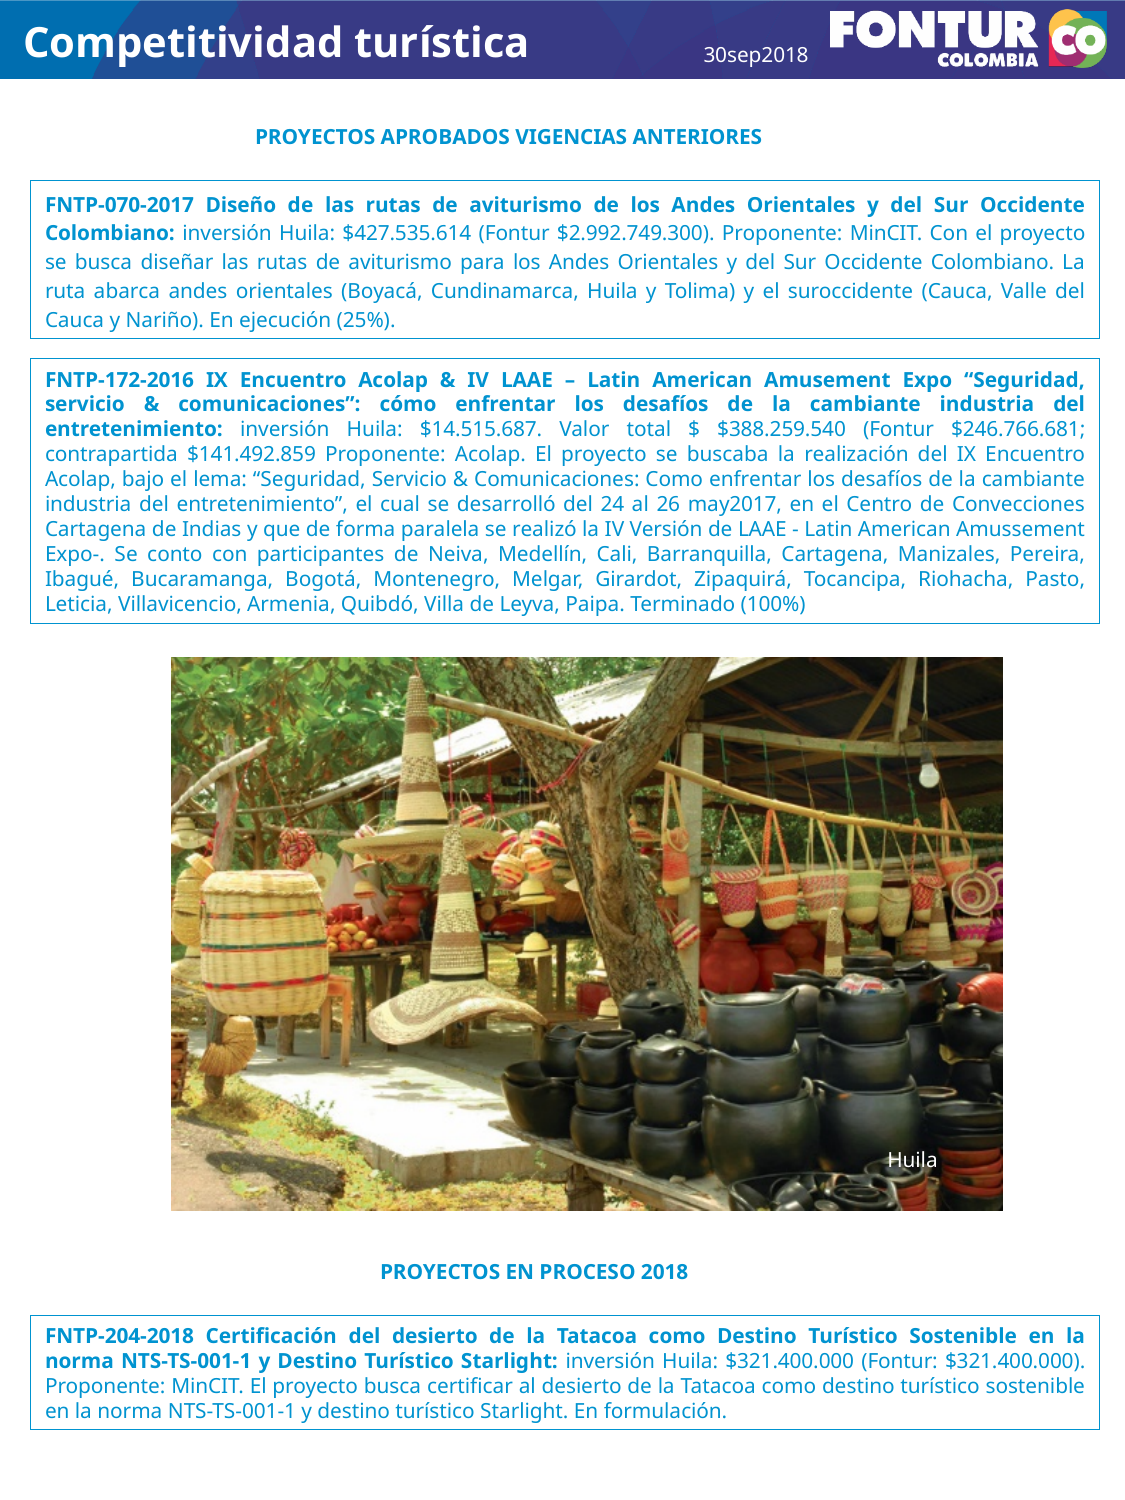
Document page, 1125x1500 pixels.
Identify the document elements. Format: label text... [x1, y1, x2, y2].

picture [170, 657, 1003, 1211]
text_box PROYECTOS EN PROCESO 2018 [365, 1250, 809, 1291]
picture [0, 0, 1125, 79]
text_box PROYECTOS APROBADOS VIGENCIAS ANTERIORES [240, 116, 969, 157]
text_box FNTP-070-2017 Diseño de las rutas de aviturismo de los Andes Orientales y del Sur Occidente Colombiano: inversión Huila: $427.535.614 (Fontur $2.992.749.300). Proponente: MinCIT. Con el proyecto se busca diseñar las rutas de aviturismo para los Andes Orientales y del Sur Occidente Colombiano. La ruta abarca andes orientales (Boyacá, Cundinamarca, Huila y Tolima) y el suroccidente (Cauca, Valle del Cauca y Nariño). En ejecución (25%). [30, 180, 1100, 339]
text_box FNTP-172-2016 IX Encuentro Acolap & IV LAAE – Latin American Amusement Expo “Seguridad, servicio & comunicaciones”: cómo enfrentar los desafíos de la cambiante industria del entretenimiento: inversión Huila: $14.515.687. Valor total $ $388.259.540 (Fontur $246.766.681; contrapartida $141.492.859 Proponente: Acolap. El proyecto se buscaba la realización del IX Encuentro Acolap, bajo el lema: “Seguridad, Servicio & Comunicaciones: Como enfrentar los desafíos de la cambiante industria del entretenimiento”, el cual se desarrolló del 24 al 26 may2017, en el Centro de Convecciones Cartagena de Indias y que de forma paralela se realizó la IV Versión de LAAE - Latin American Amussement Expo-. Se conto con participantes de Neiva, Medellín, Cali, Barranquilla, Cartagena, Manizales, Pereira, Ibagué, Bucaramanga, Bogotá, Montenegro, Melgar, Girardot, Zipaquirá, Tocancipa, Riohacha, Pasto, Leticia, Villavicencio, Armenia, Quibdó, Villa de Leyva, Paipa. Terminado (100%) [30, 358, 1100, 624]
text_box FNTP-204-2018 Certificación del desierto de la Tatacoa como Destino Turístico Sostenible en la norma NTS-TS-001-1 y Destino Turístico Starlight: inversión Huila: $321.400.000 (Fontur: $321.400.000). Proponente: MinCIT. El proyecto busca certificar al desierto de la Tatacoa como destino turístico sostenible en la norma NTS-TS-001-1 y destino turístico Starlight. En formulación. [30, 1315, 1100, 1430]
